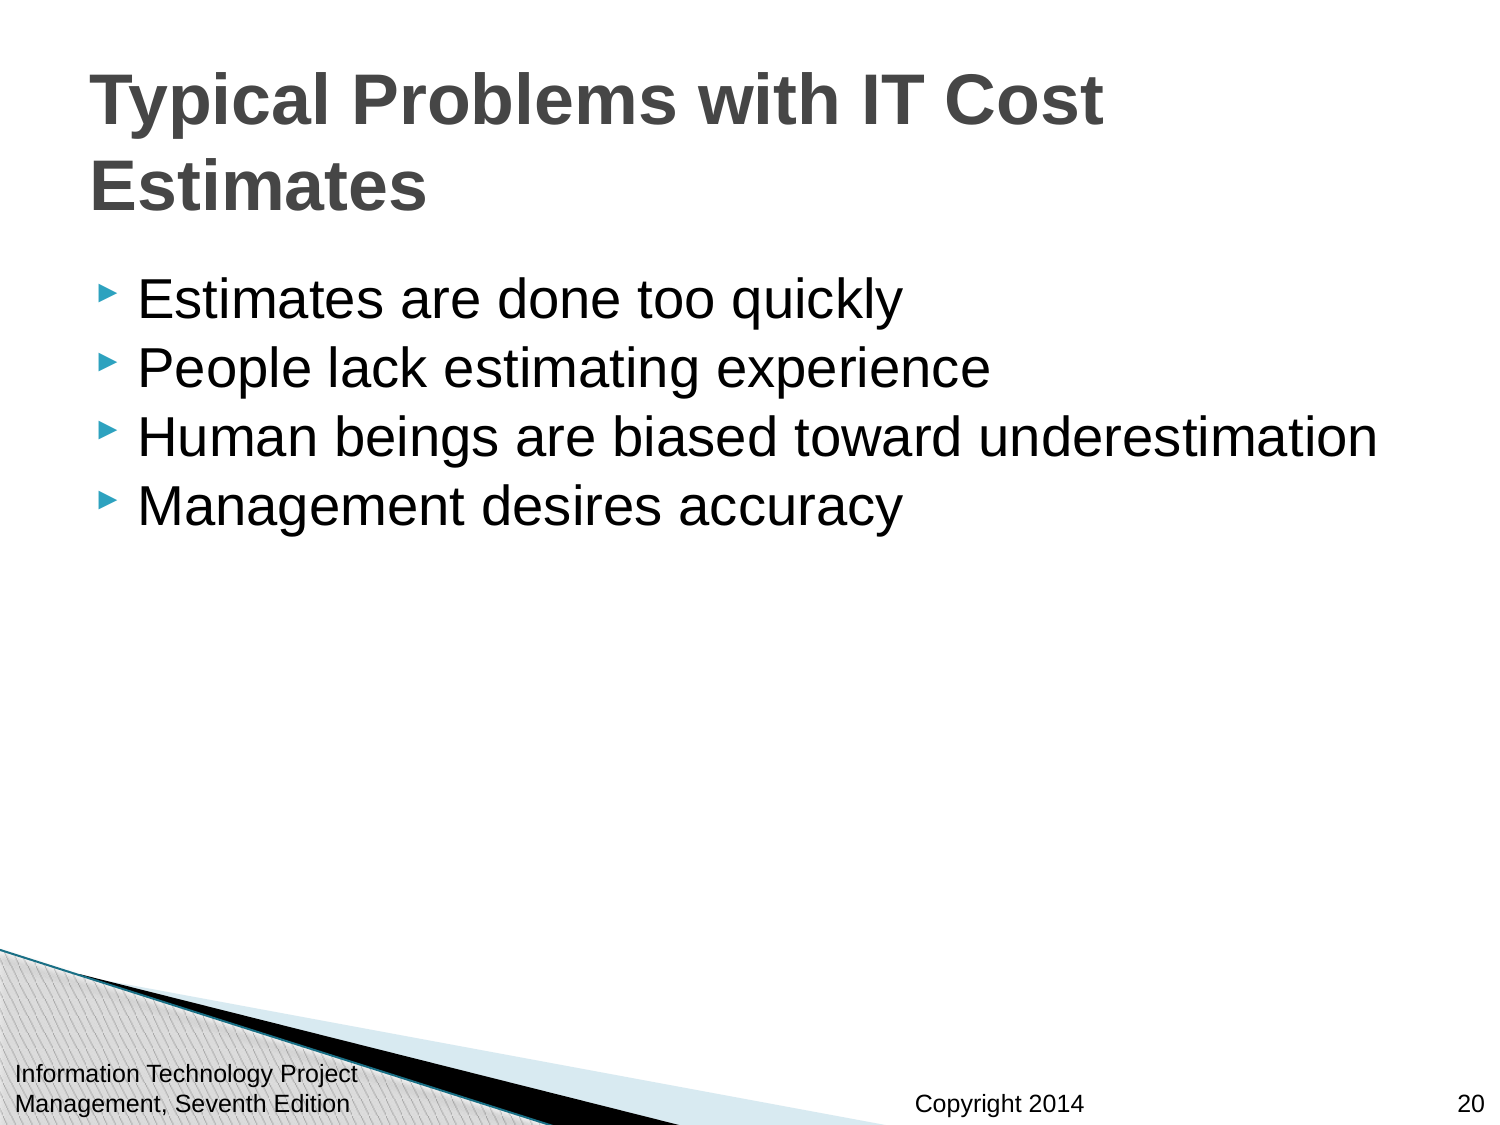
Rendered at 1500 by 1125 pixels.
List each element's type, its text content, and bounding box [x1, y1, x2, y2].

title Typical Problems with IT Cost Estimates [75, 45, 1425, 233]
footer Information Technology Project Management, Seventh Edition [0, 1065, 425, 1125]
slide_number 20 [1408, 1065, 1500, 1125]
list Estimates are done too quickly People lack estimating experience Human beings are biased toward underestimation Management desires accuracy [62, 262, 1451, 1013]
